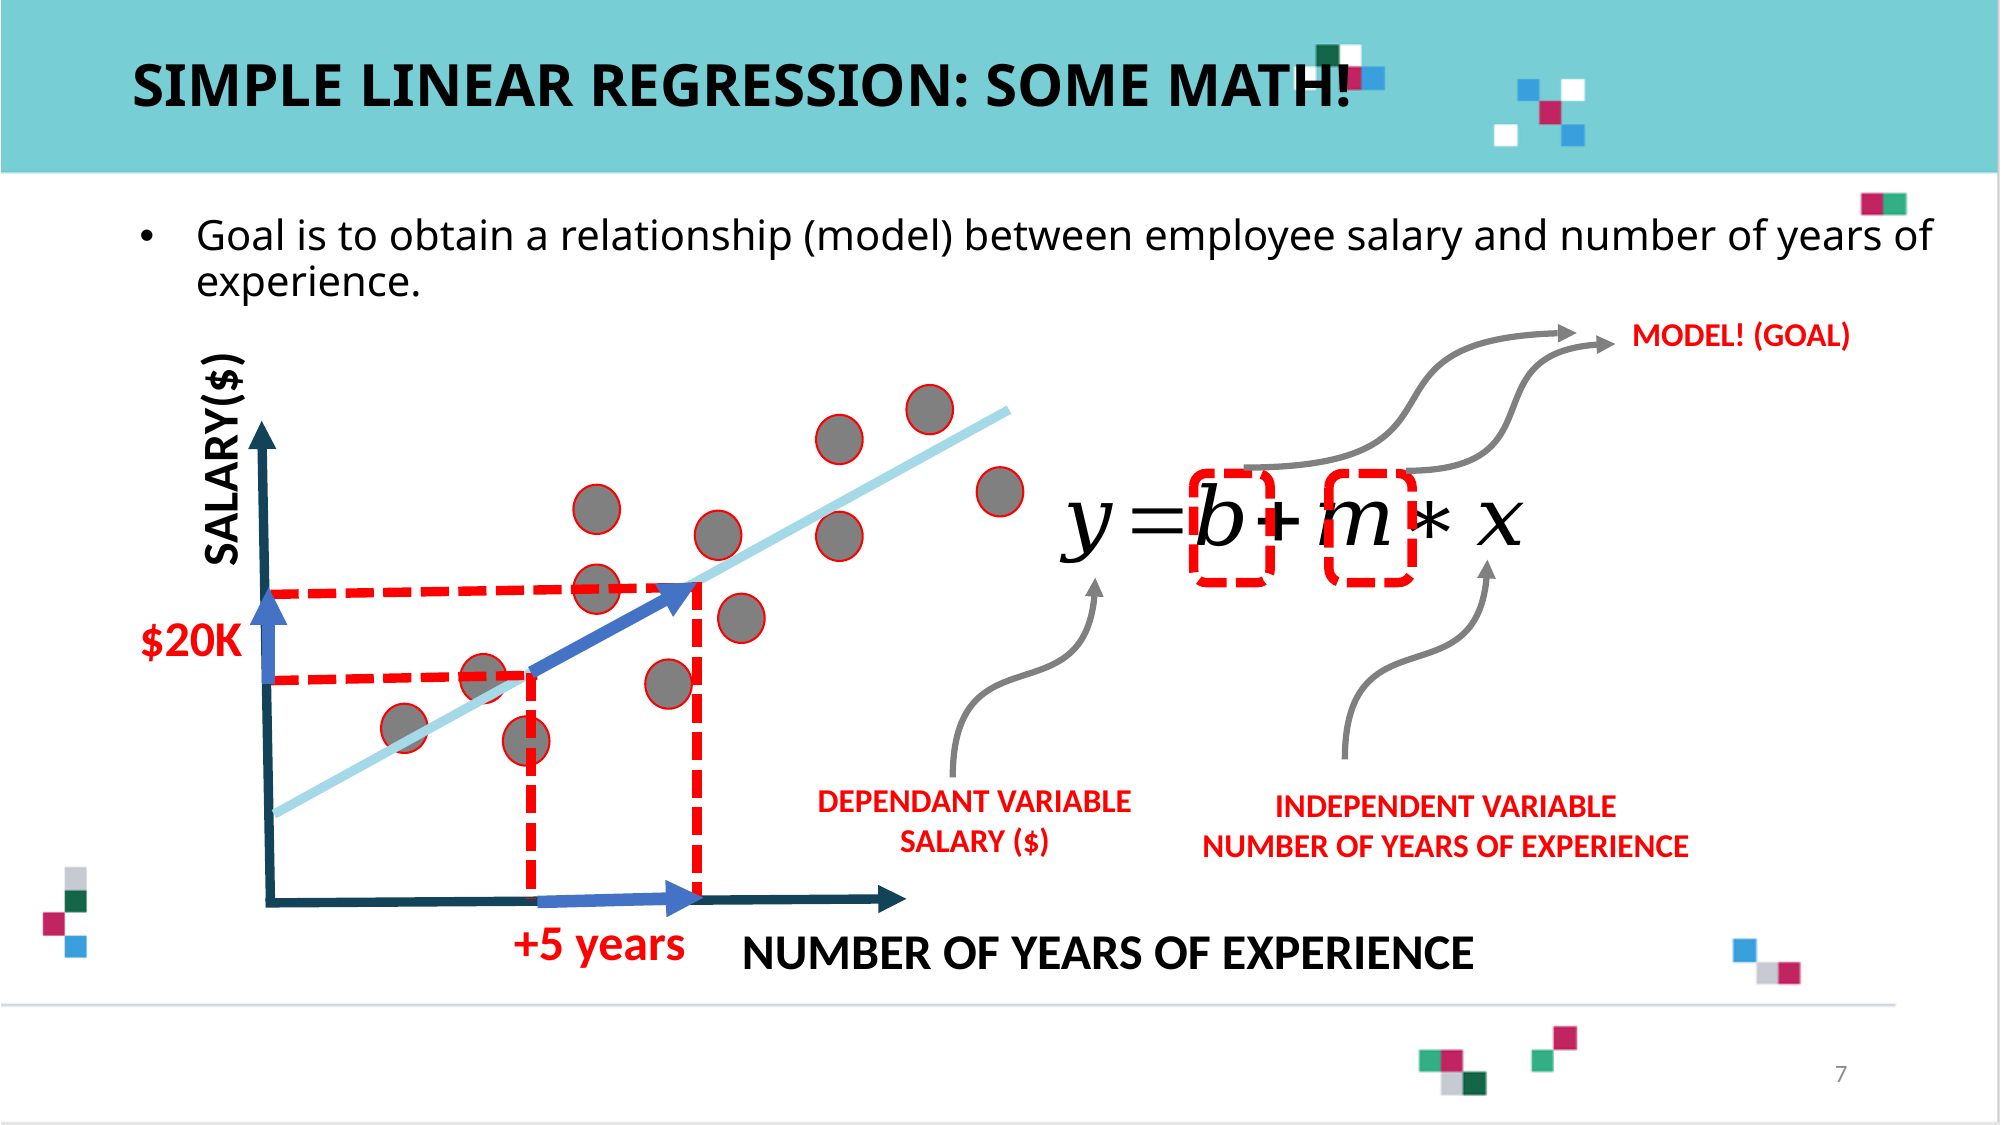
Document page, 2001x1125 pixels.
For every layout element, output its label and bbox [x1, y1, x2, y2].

text_box [273, 409, 1010, 815]
text_box [1243, 332, 1577, 468]
text_box [531, 582, 698, 673]
text_box [924, 606, 1124, 749]
text_box [537, 897, 704, 902]
text_box [1316, 588, 1516, 731]
text_box [270, 587, 531, 595]
text_box [270, 675, 538, 681]
text_box [271, 898, 907, 903]
text_box [261, 420, 271, 907]
text_box [1406, 343, 1616, 471]
picture [1, 0, 2000, 1125]
